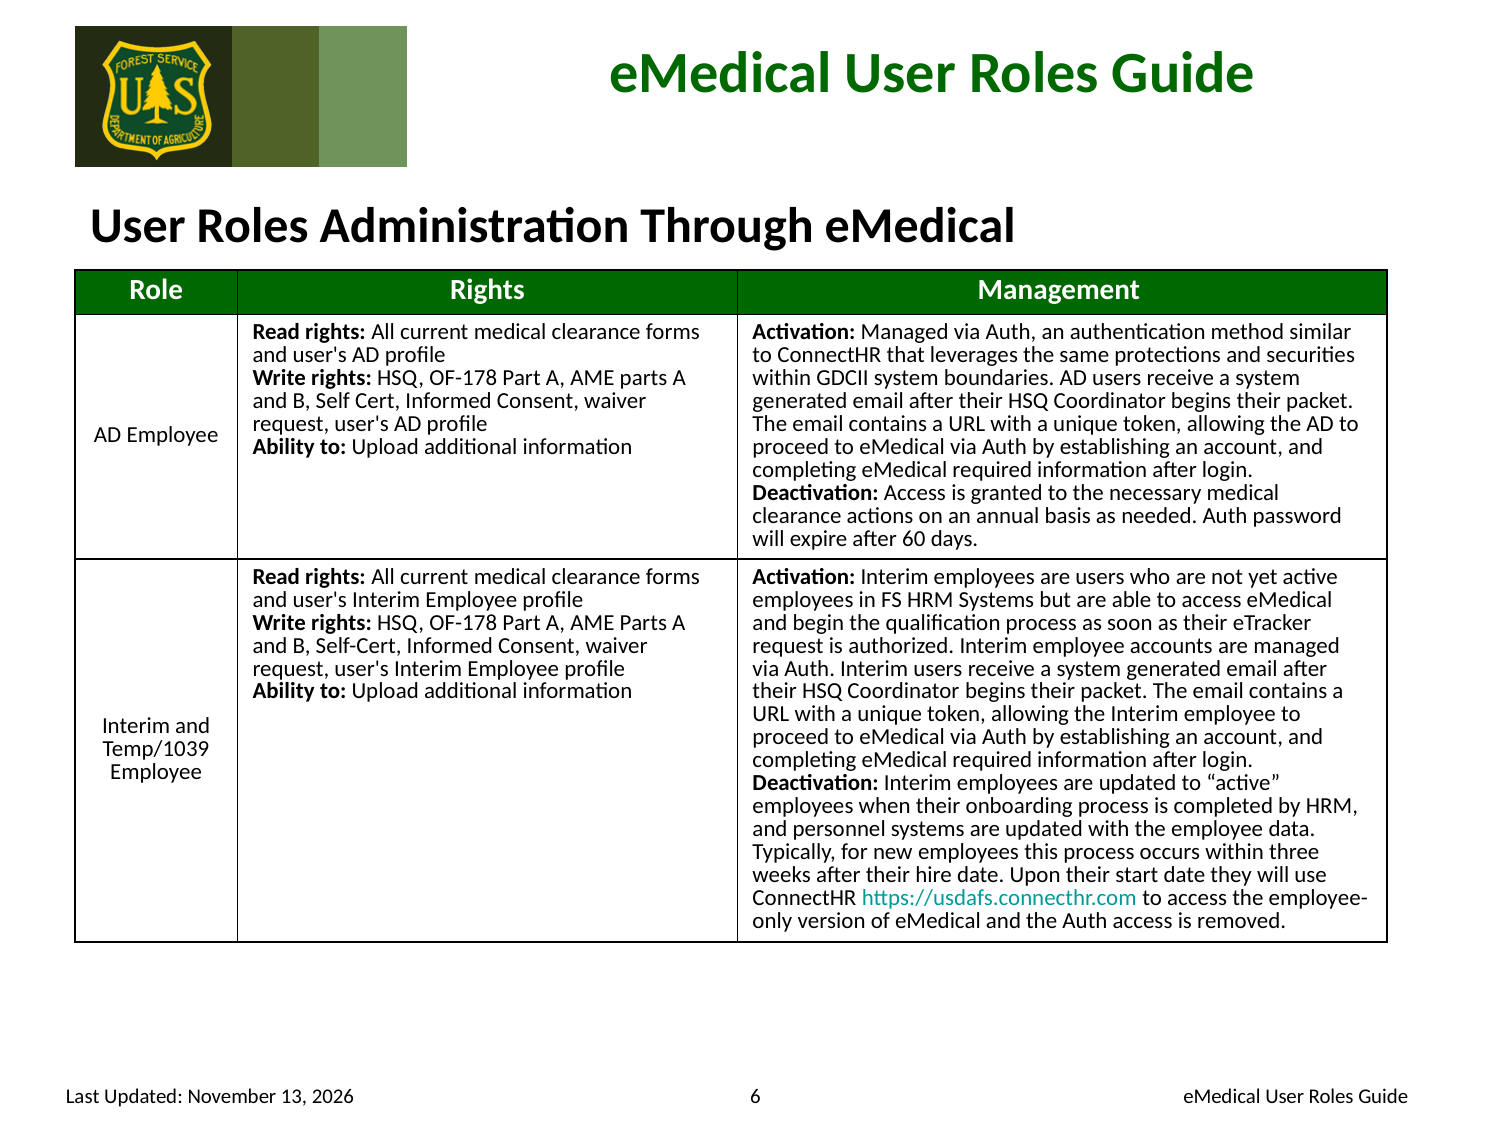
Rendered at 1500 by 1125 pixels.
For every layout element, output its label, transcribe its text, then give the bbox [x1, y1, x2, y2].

table_header Management [738, 271, 1386, 314]
table_cell Read rights: All current medical clearance forms and user's Interim Employee profile Write rights: HSQ, OF-178 Part A, AME Parts A and B, Self-Cert, Informed Consent, waiver request, user's Interim Employee profile Ability to: Upload additional information [238, 560, 737, 941]
table_cell Activation: Managed via Auth, an authentication method similar to ConnectHR that leverages the same protections and securities within GDCII system boundaries. AD users receive a system generated email after their HSQ Coordinator begins their packet. The email contains a URL with a unique token, allowing the AD to proceed to eMedical via Auth by establishing an account, and completing eMedical required information after login. Deactivation: Access is granted to the necessary medical clearance actions on an annual basis as needed. Auth password will expire after 60 days. [738, 315, 1386, 558]
table_header Rights [238, 271, 737, 314]
table_cell Activation: Interim employees are users who are not yet active employees in FS HRM Systems but are able to access eMedical and begin the qualification process as soon as their eTracker request is authorized. Interim employee accounts are managed via Auth. Interim users receive a system generated email after their HSQ Coordinator begins their packet. The email contains a URL with a unique token, allowing the Interim employee to proceed to eMedical via Auth by establishing an account, and completing eMedical required information after login. Deactivation: Interim employees are updated to “active” employees when their onboarding process is completed by HRM, and personnel systems are updated with the employee data. Typically, for new employees this process occurs within three weeks after their hire date. Upon their start date they will use ConnectHR https://usdafs.connecthr.com to access the employee-only version of eMedical and the Auth access is removed. [738, 560, 1386, 941]
table_cell AD Employee [76, 315, 237, 558]
table_cell Interim and Temp/1039 Employee [76, 560, 237, 941]
table_cell Read rights: All current medical clearance forms and user's AD profile Write rights: HSQ, OF-178 Part A, AME parts A and B, Self Cert, Informed Consent, waiver request, user's AD profile Ability to: Upload additional information [238, 315, 737, 558]
table_header Role [76, 271, 237, 314]
picture [75, 26, 407, 167]
title User Roles Administration Through eMedical [74, 174, 1426, 271]
